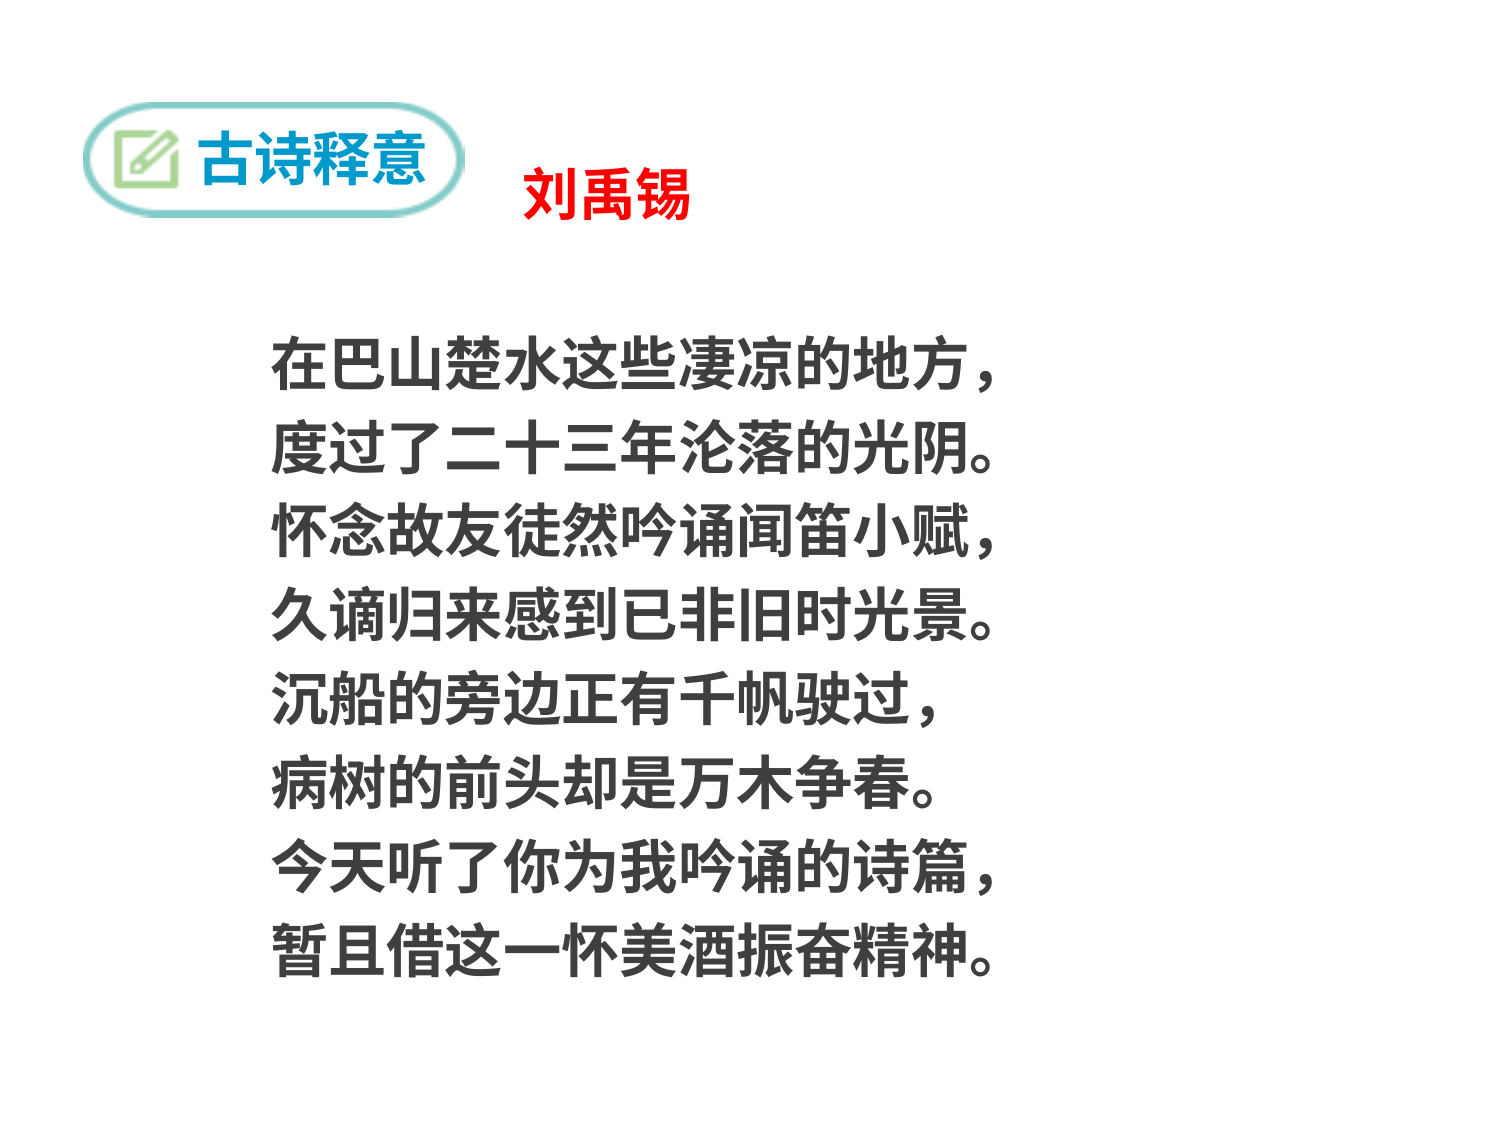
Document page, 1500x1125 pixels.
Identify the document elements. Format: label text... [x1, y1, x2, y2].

list 在巴山楚水这些凄凉的地方， 度过了二十三年沦落的光阴。 怀念故友徒然吟诵闻笛小赋， 久谪归来感到已非旧时光景。 沉船的旁边正有千帆驶过， 病树的前头却是万木争春。 今天听了你为我吟诵的诗篇， 暂且借这一怀美酒振奋精神。 [255, 327, 1294, 1015]
title 酬乐天扬州初逢席上见赠 刘禹锡 [64, 42, 1447, 242]
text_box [83, 102, 465, 218]
